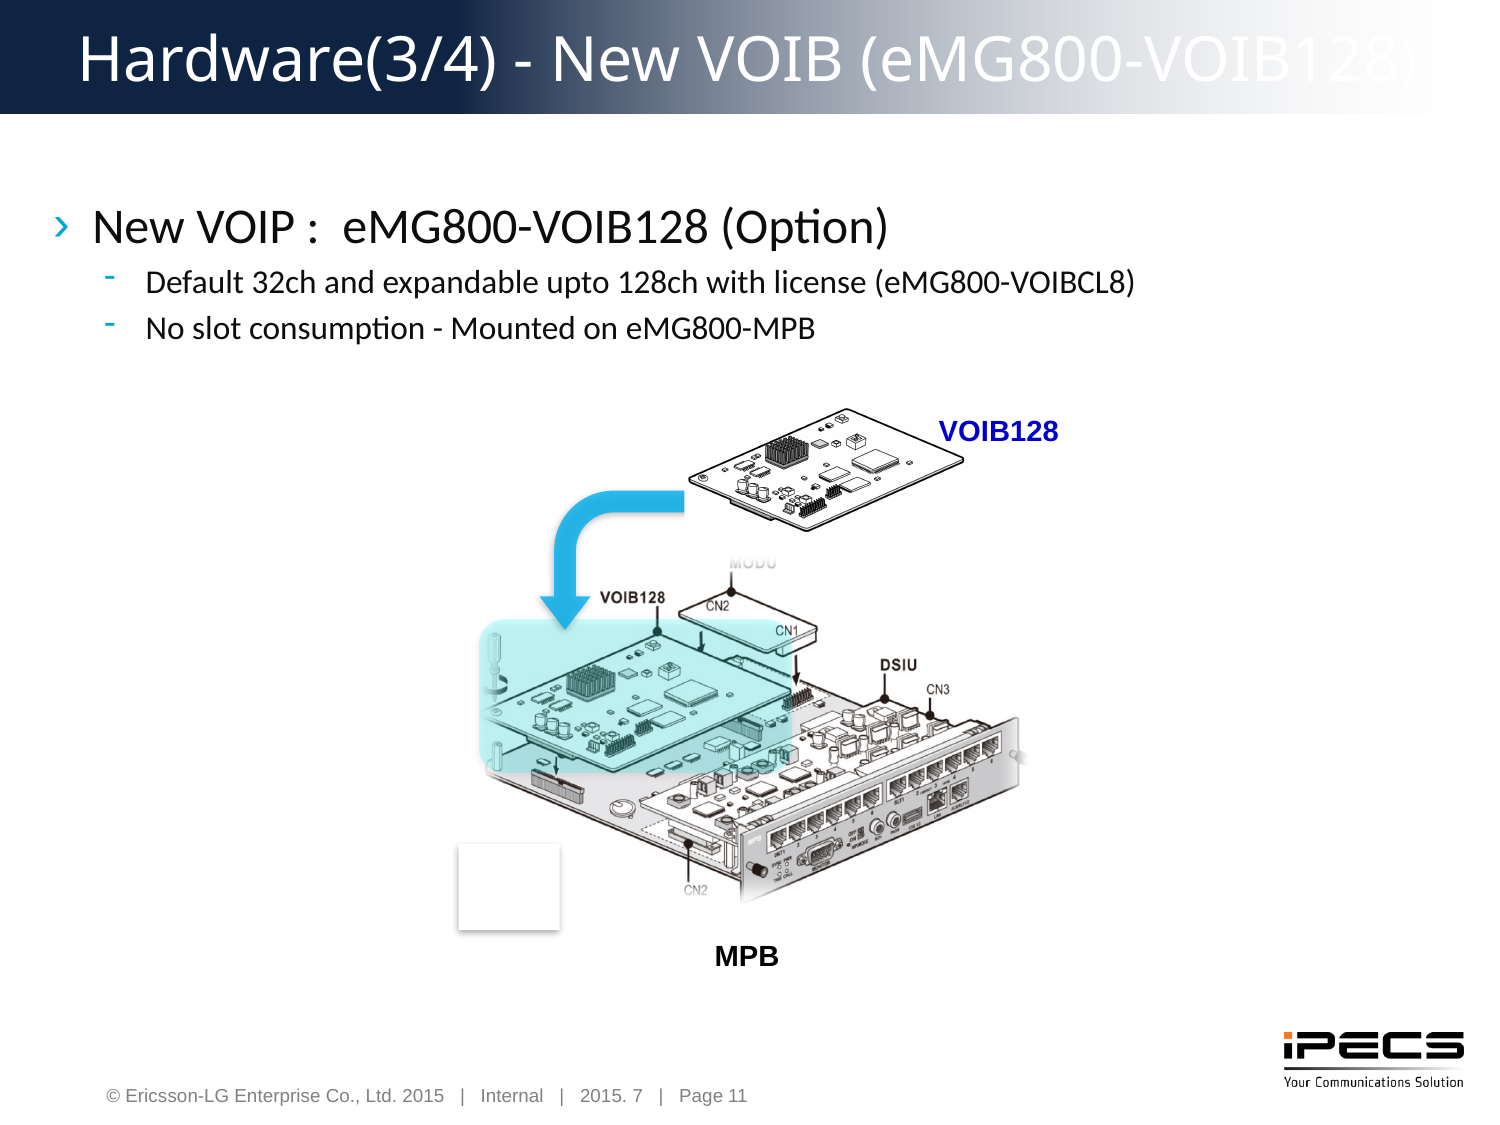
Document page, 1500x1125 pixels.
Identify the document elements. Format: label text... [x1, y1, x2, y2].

list Hardware(3/4) - New VOIB (eMG800-VOIB128) [0, 0, 1500, 114]
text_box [458, 404, 1075, 981]
text_box New VOIP : eMG800-VOIB128 (Option) Default 32ch and expandable upto 128ch with license (eMG800-VOIBCL8) No slot consumption - Mounted on eMG800-MPB [42, 193, 1438, 434]
picture [1284, 1032, 1464, 1087]
